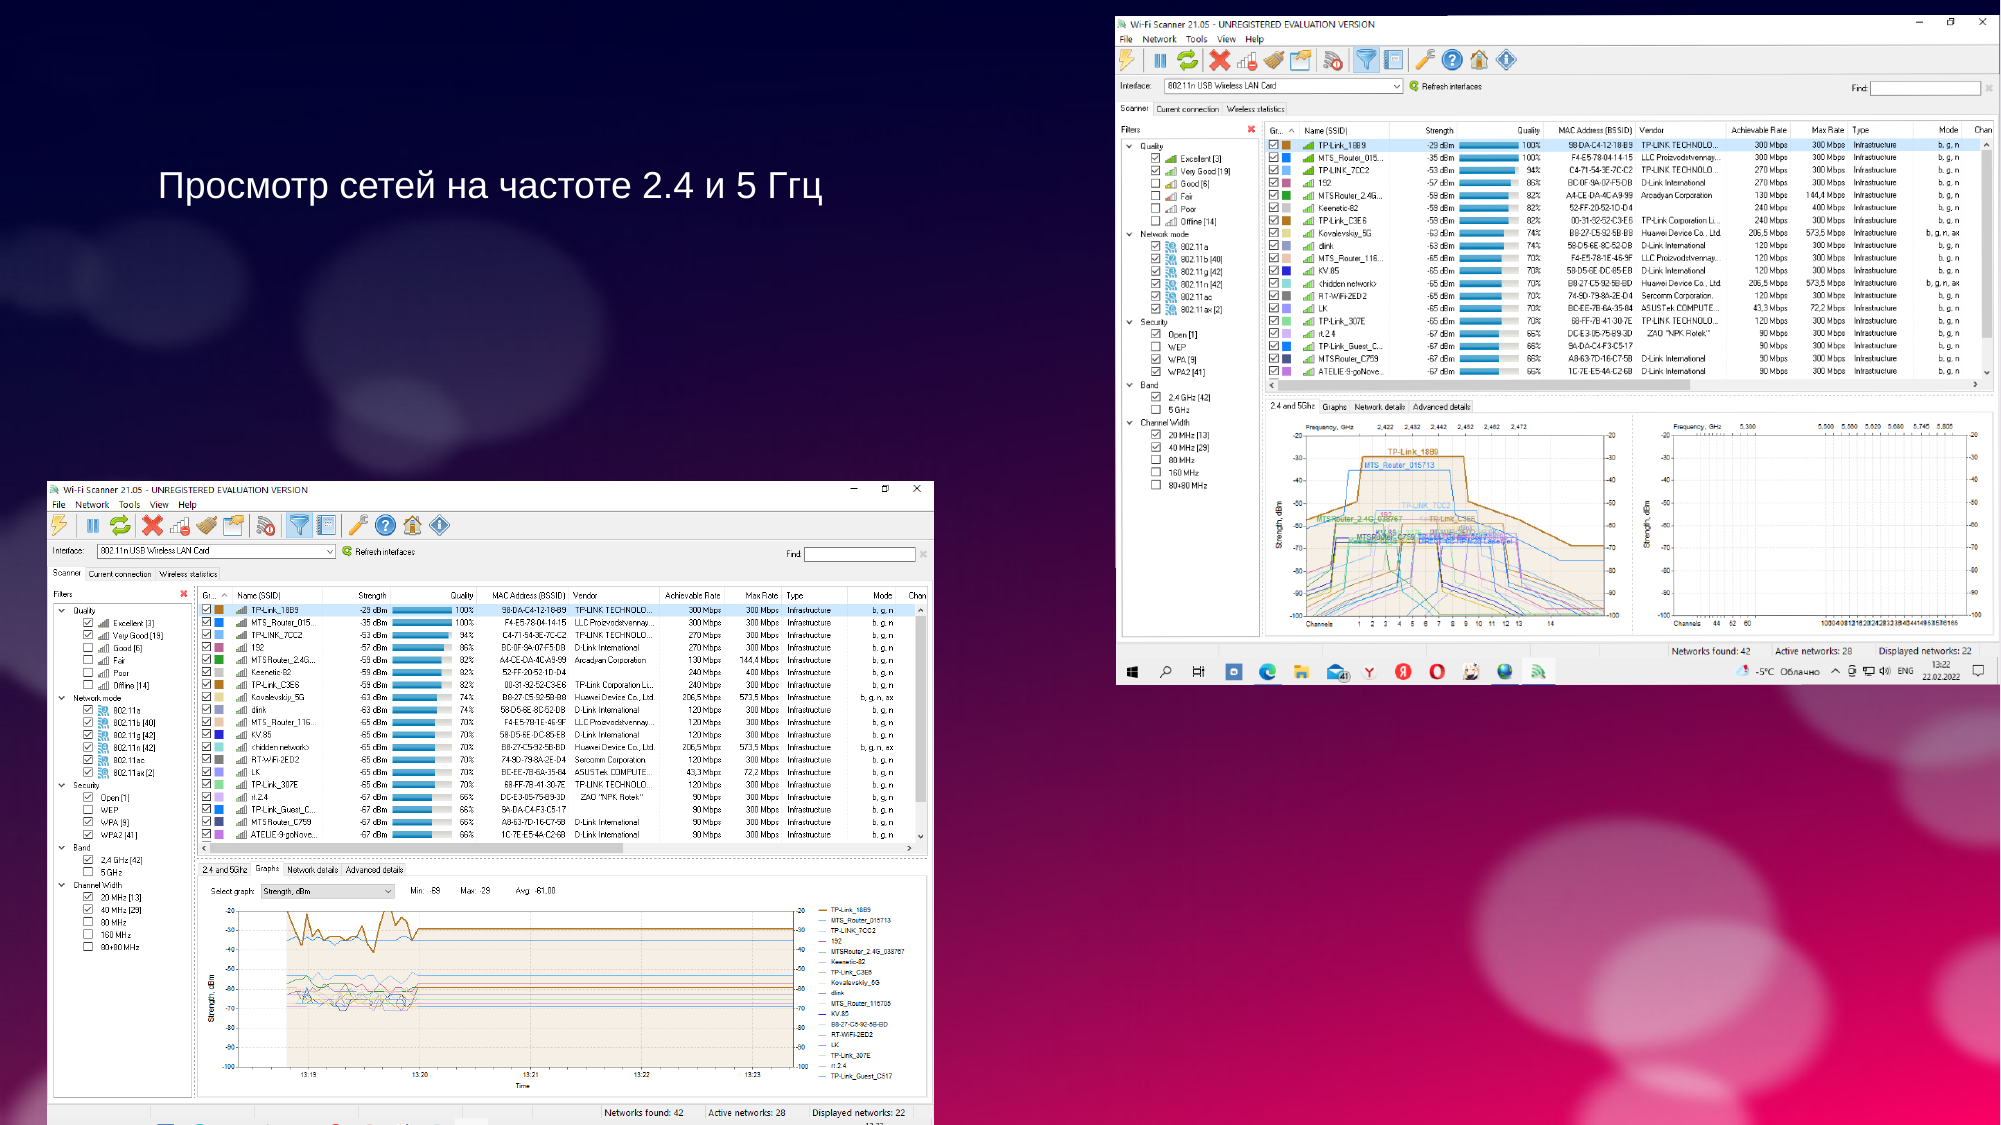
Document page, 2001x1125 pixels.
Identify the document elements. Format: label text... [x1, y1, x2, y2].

picture [0, 0, 2001, 1125]
text_box Просмотр сетей на частоте 2.4 и 5 Ггц [143, 153, 874, 214]
